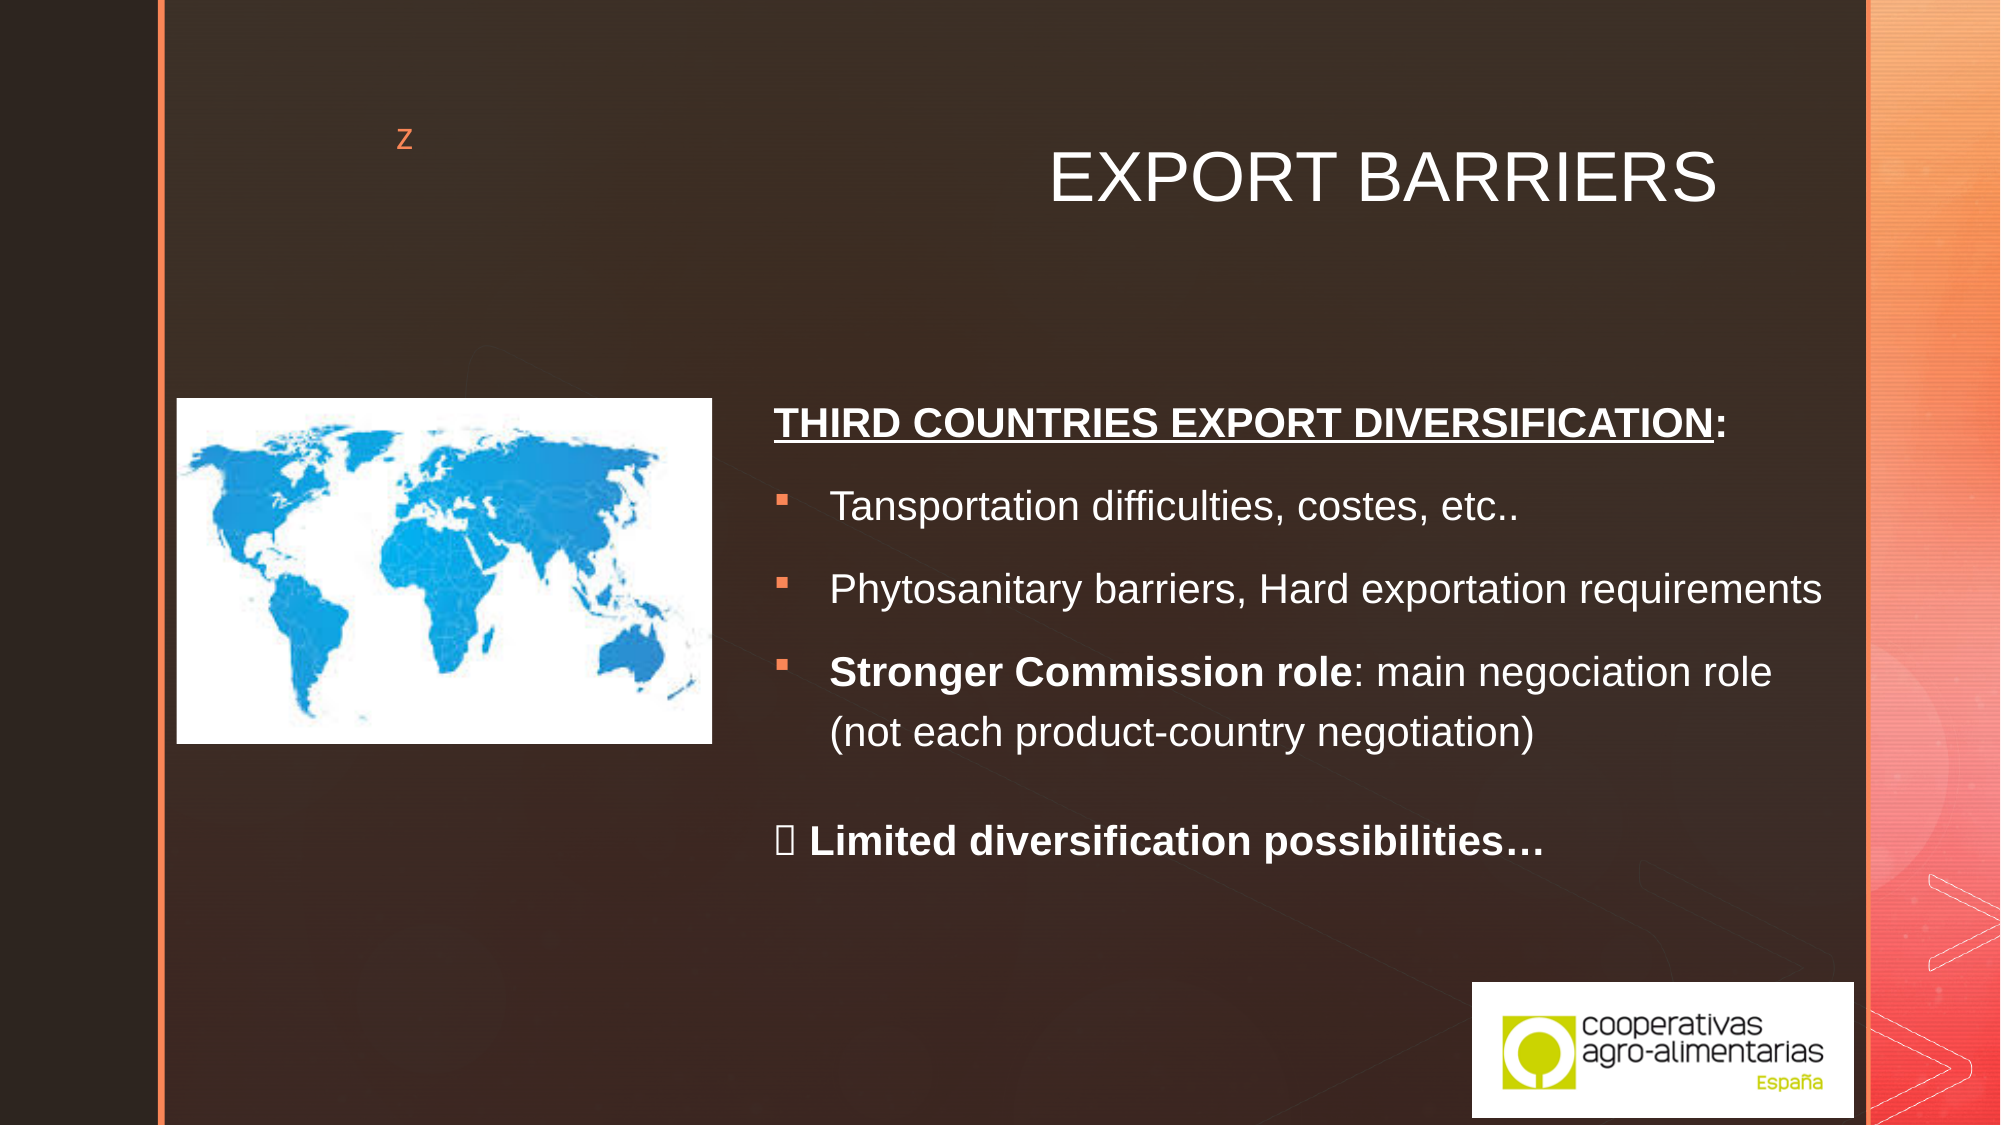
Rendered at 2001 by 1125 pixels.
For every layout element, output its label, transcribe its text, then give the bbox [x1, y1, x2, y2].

picture [1471, 982, 1854, 1118]
list THIRD COUNTRIES EXPORT DIVERSIFICATION: Tansportation difficulties, costes, etc.. Phytosanitary barriers, Hard exportation requirements Stronger Commission role: main negociation role (not each product-country negotiation)  Limited diversification possibilities… [757, 257, 1854, 993]
title EXPORT BARRIERS [428, 132, 1734, 310]
picture [176, 398, 713, 744]
picture [1871, 0, 2001, 1125]
